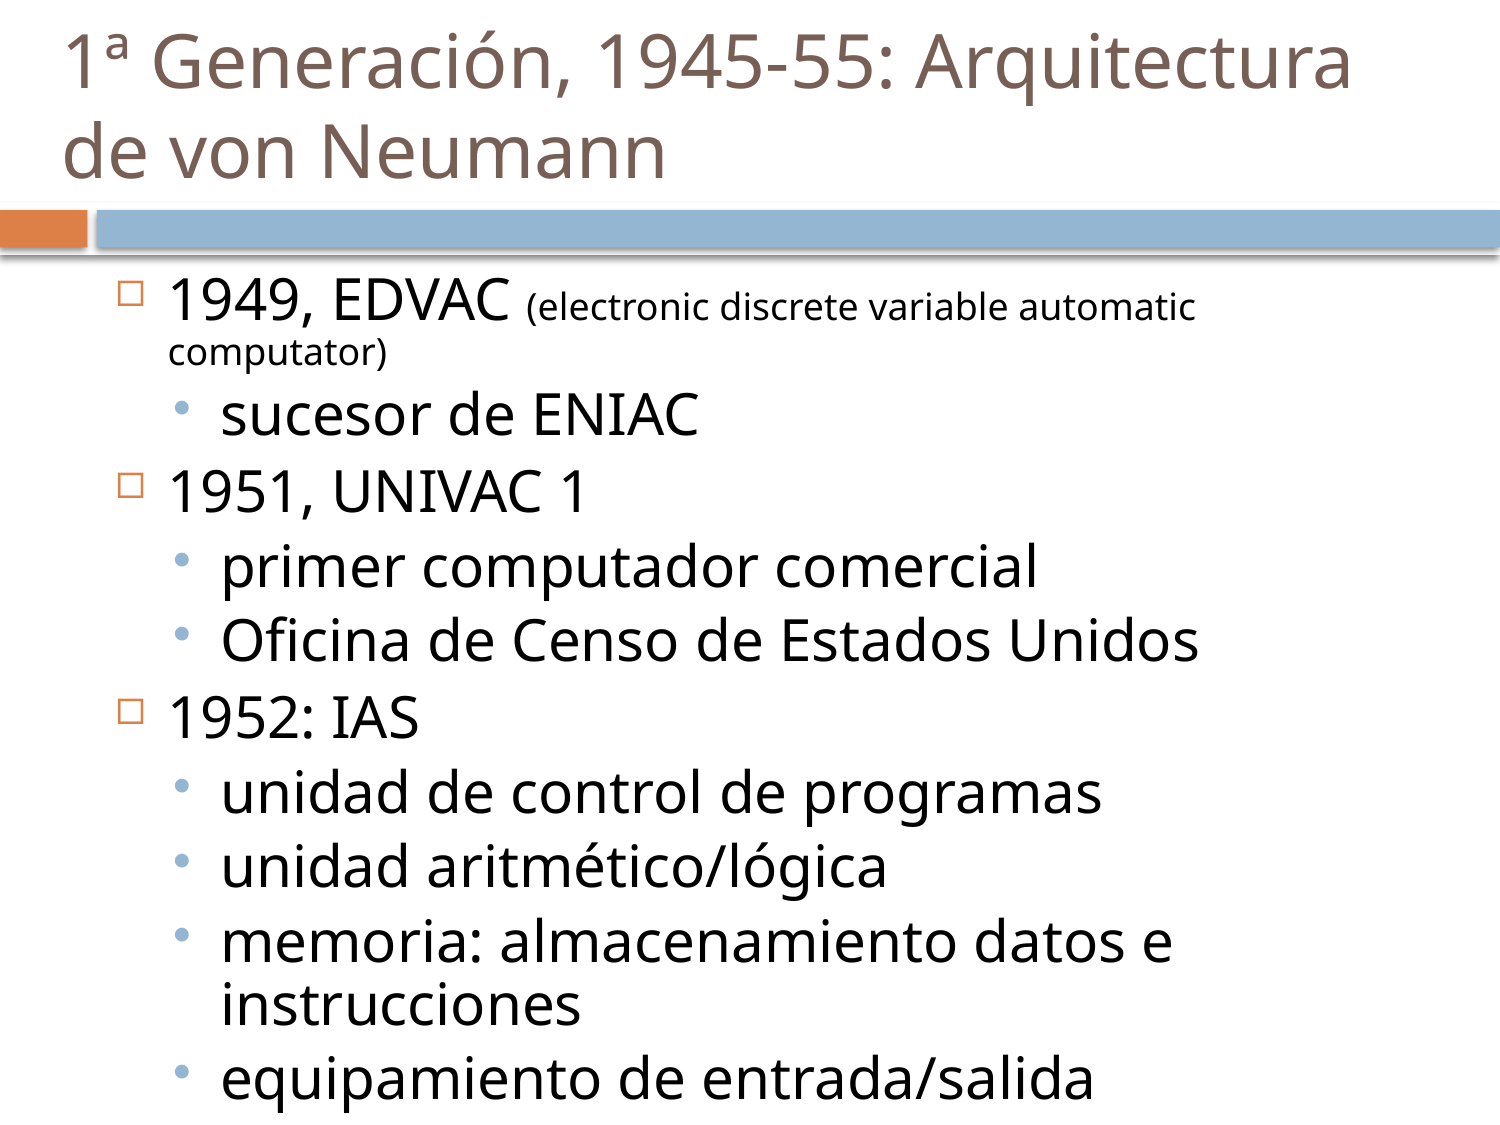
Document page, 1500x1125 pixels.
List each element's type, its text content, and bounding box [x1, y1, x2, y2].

list 1949, EDVAC (electronic discrete variable automatic computator) sucesor de ENIAC 1951, UNIVAC 1 primer computador comercial Oficina de Censo de Estados Unidos 1952: IAS unidad de control de programas unidad aritmético/lógica memoria: almacenamiento datos e instrucciones equipamiento de entrada/salida [100, 262, 1438, 1000]
title 1ª Generación, 1945-55: Arquitectura de von Neumann [46, 35, 1472, 173]
